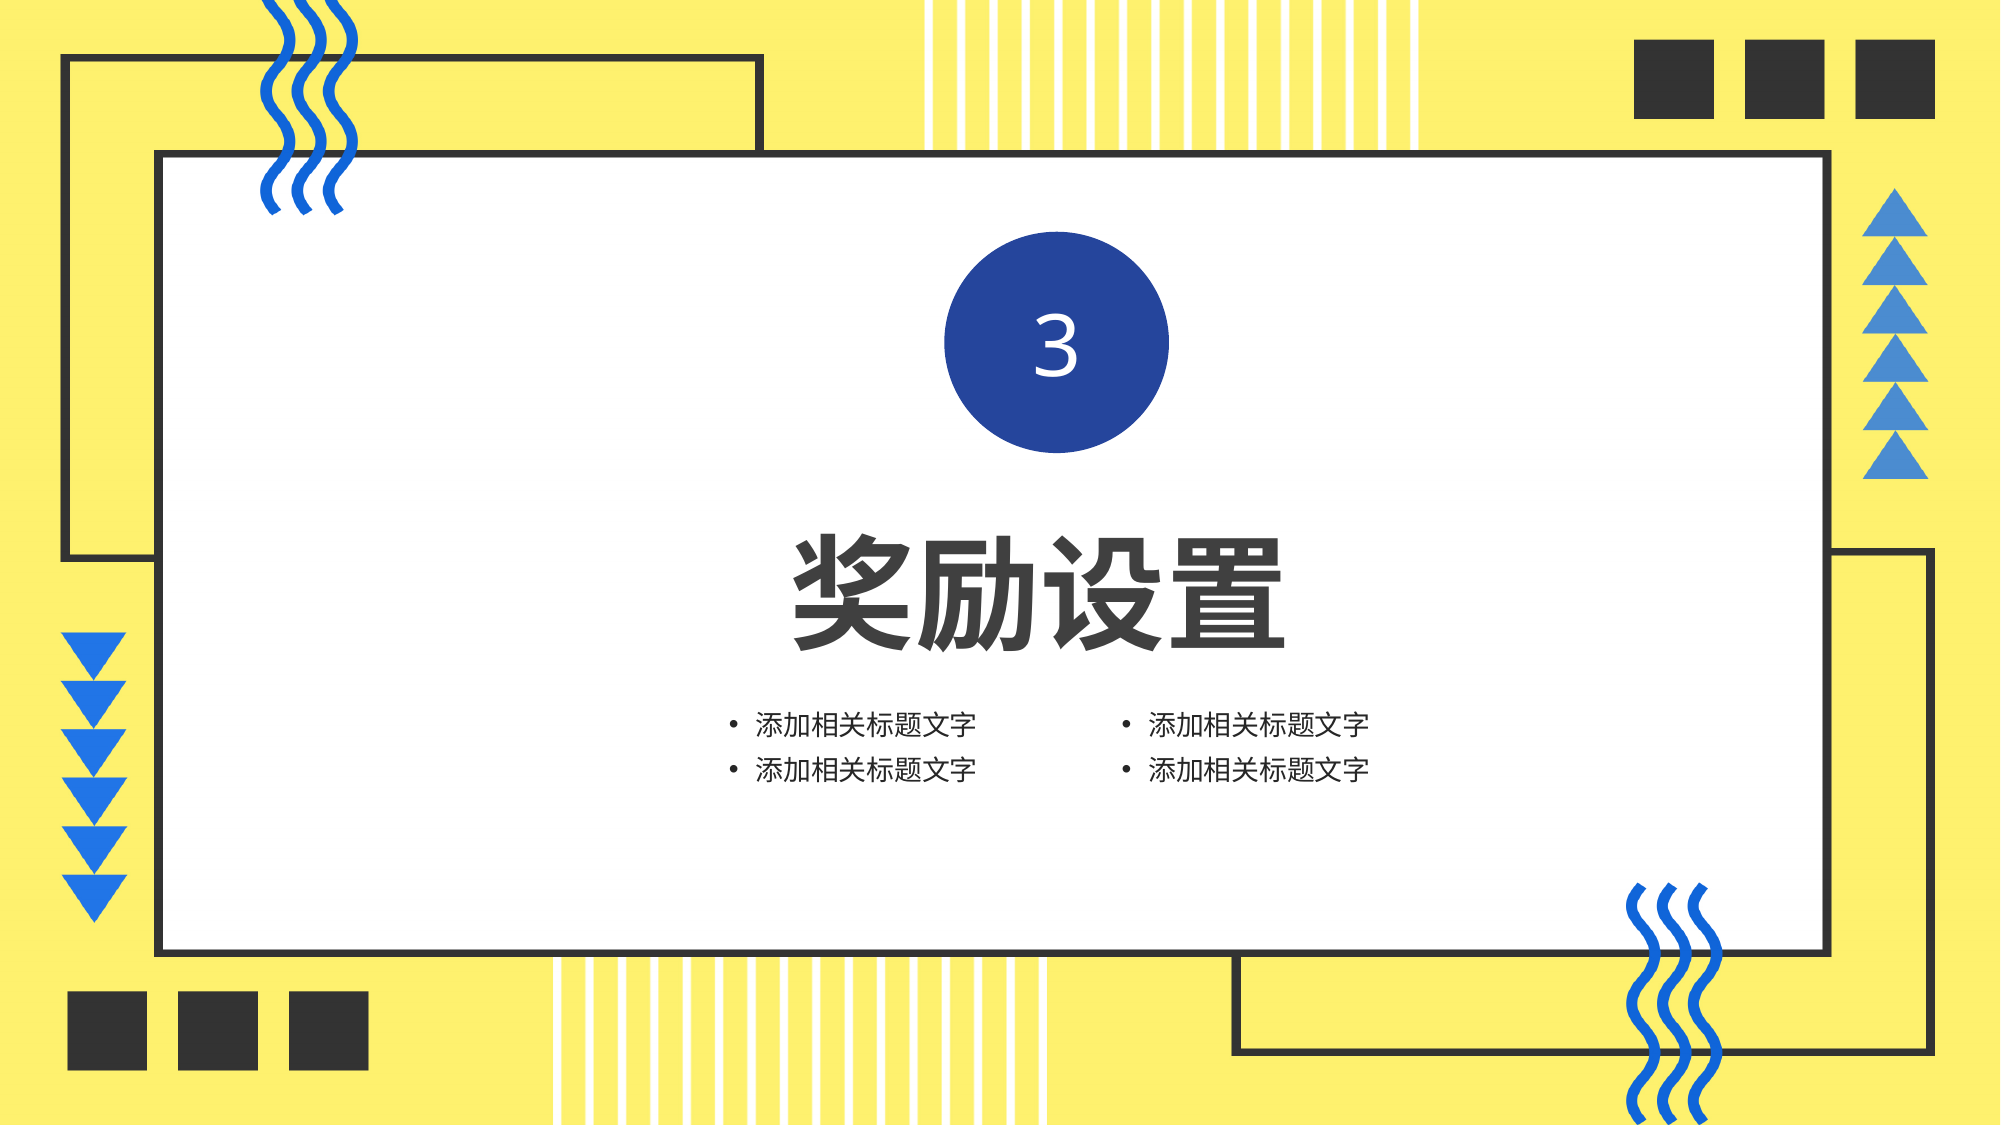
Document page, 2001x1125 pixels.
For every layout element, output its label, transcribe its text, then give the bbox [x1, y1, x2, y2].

text_box 3 [943, 230, 1171, 455]
picture [0, 0, 2001, 1125]
text_box 添加相关标题文字 [728, 752, 978, 787]
text_box 添加相关标题文字 [728, 707, 978, 741]
text_box 添加相关标题文字 [1121, 707, 1371, 741]
text_box 添加相关标题文字 [1121, 752, 1371, 787]
